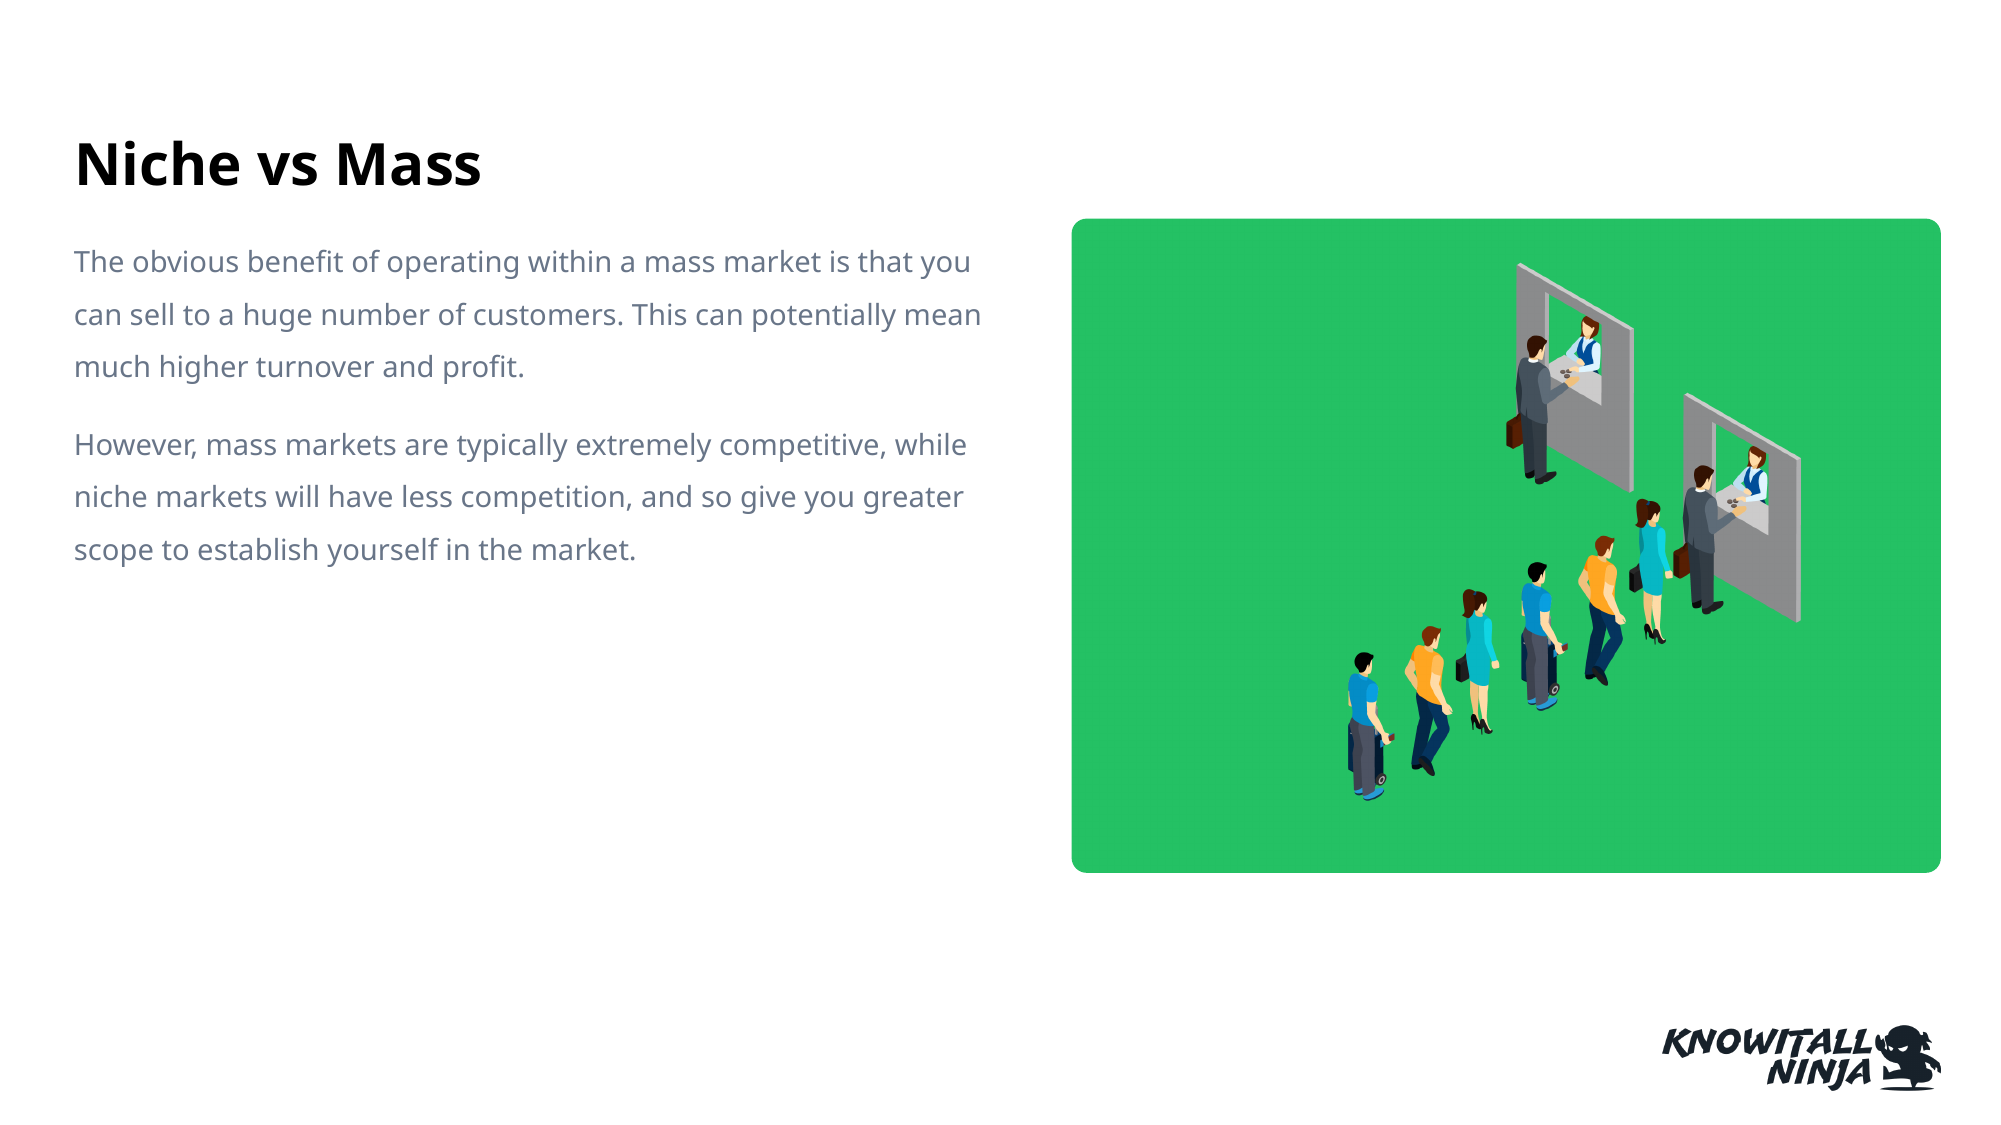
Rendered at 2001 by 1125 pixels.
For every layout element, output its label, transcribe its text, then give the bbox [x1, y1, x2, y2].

picture [1071, 218, 1942, 874]
list The obvious benefit of operating within a mass market is that you can sell to a huge number of customers. This can potentially mean much higher turnover and profit. However, mass markets are typically extremely competitive, while niche markets will have less competition, and so give you greater scope to establish yourself in the market. [59, 218, 1000, 1091]
title Niche vs Mass [59, 117, 1000, 206]
picture [1662, 1025, 1941, 1091]
